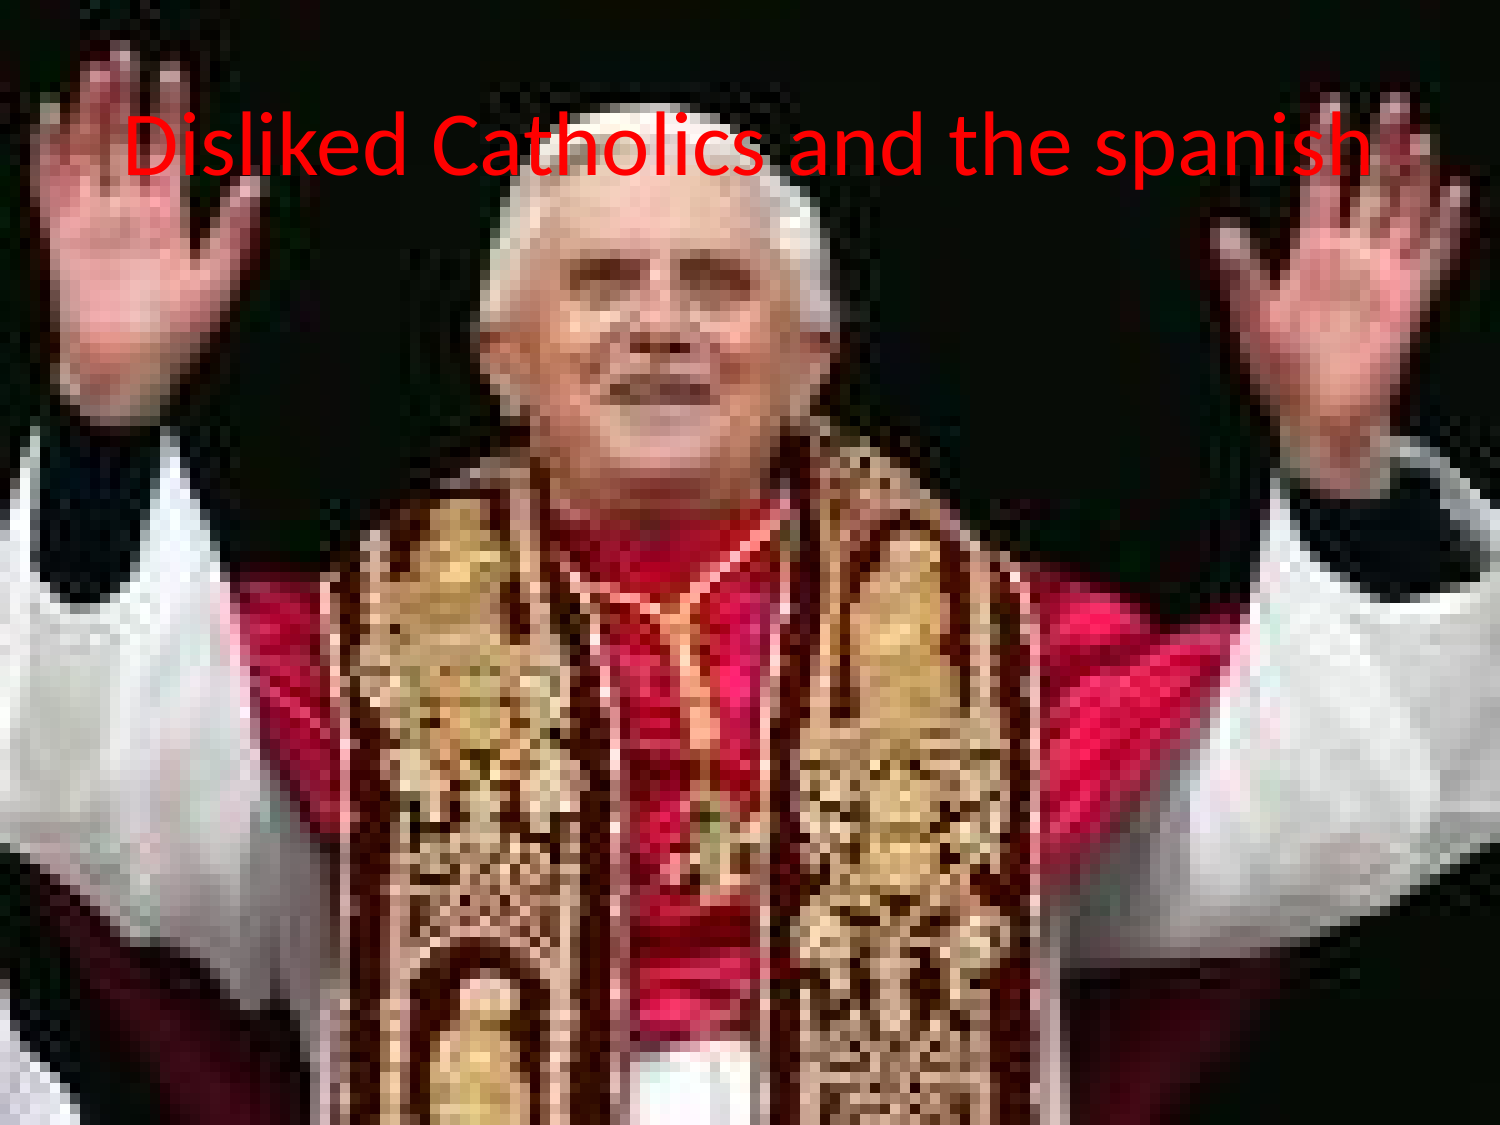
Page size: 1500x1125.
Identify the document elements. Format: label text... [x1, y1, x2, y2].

picture [0, 0, 1500, 1125]
title Disliked Catholics and the spanish [75, 45, 1425, 233]
